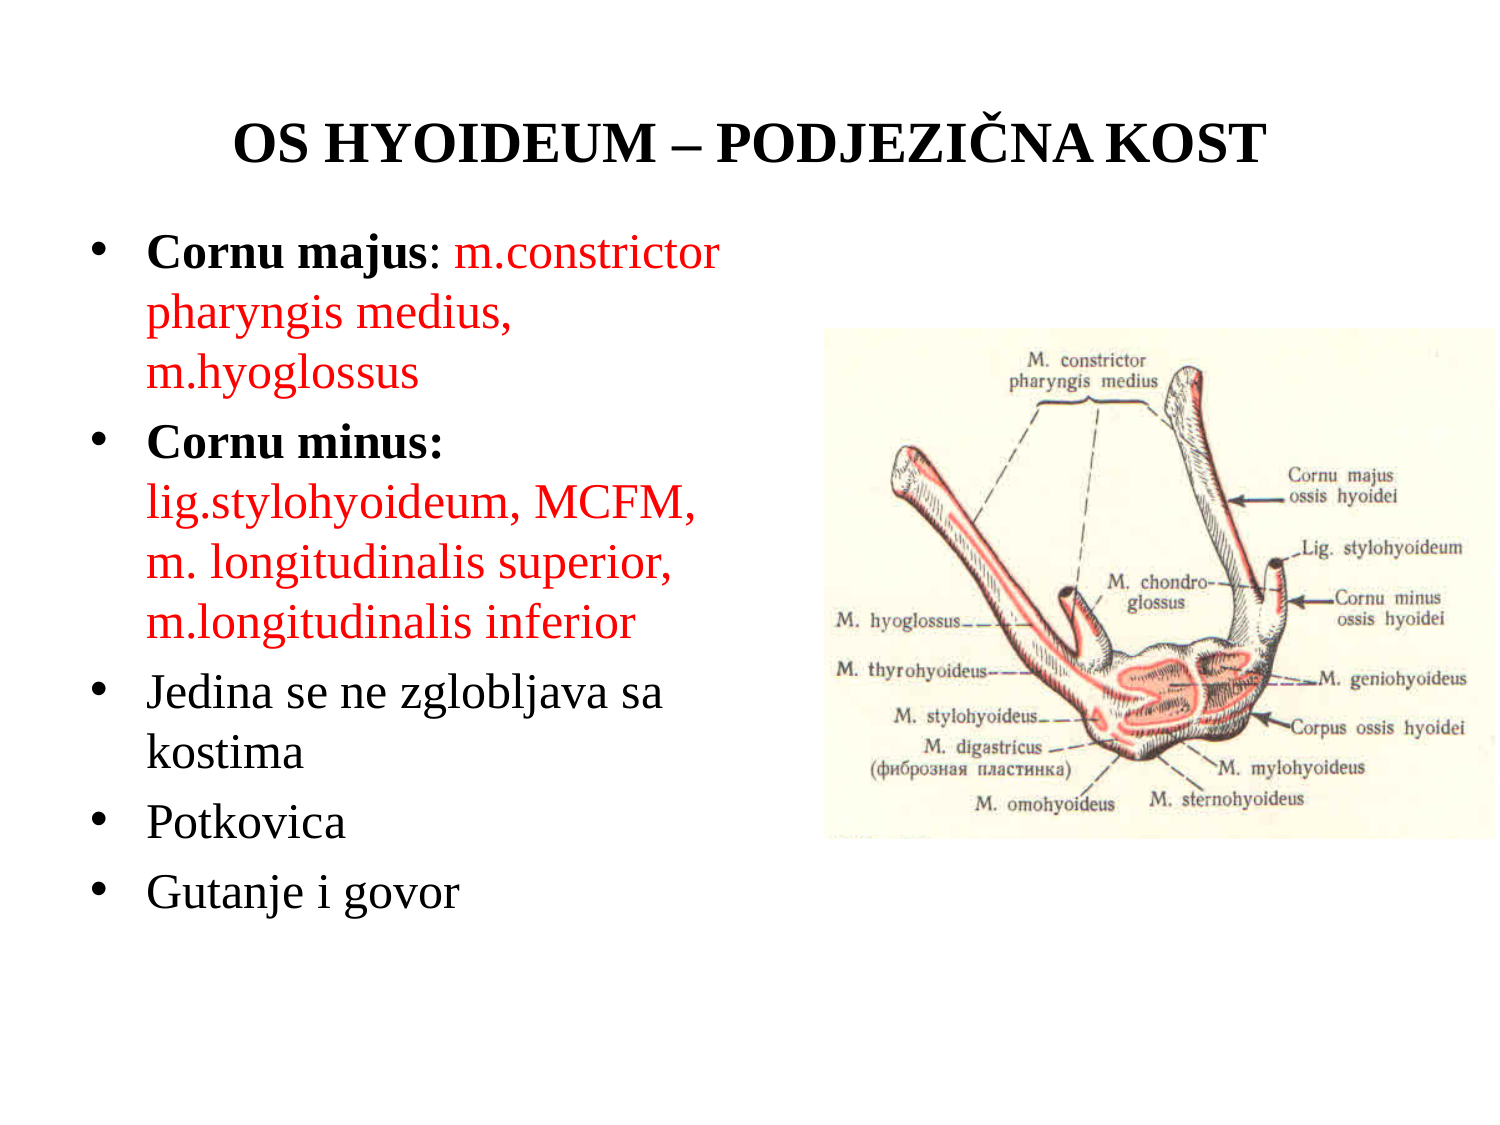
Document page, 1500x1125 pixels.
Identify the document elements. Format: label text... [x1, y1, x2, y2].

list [823, 327, 1496, 839]
title OS HYOIDEUM – PODJEZIČNA KOST [75, 45, 1425, 233]
list Cornu majus: m.constrictor pharyngis medius, m.hyoglossus Cornu minus: lig.stylohyoideum, MCFM, m. longitudinalis superior, m.longitudinalis inferior Jedina se ne zglobljava sa kostima Potkovica Gutanje i govor [75, 210, 738, 1005]
